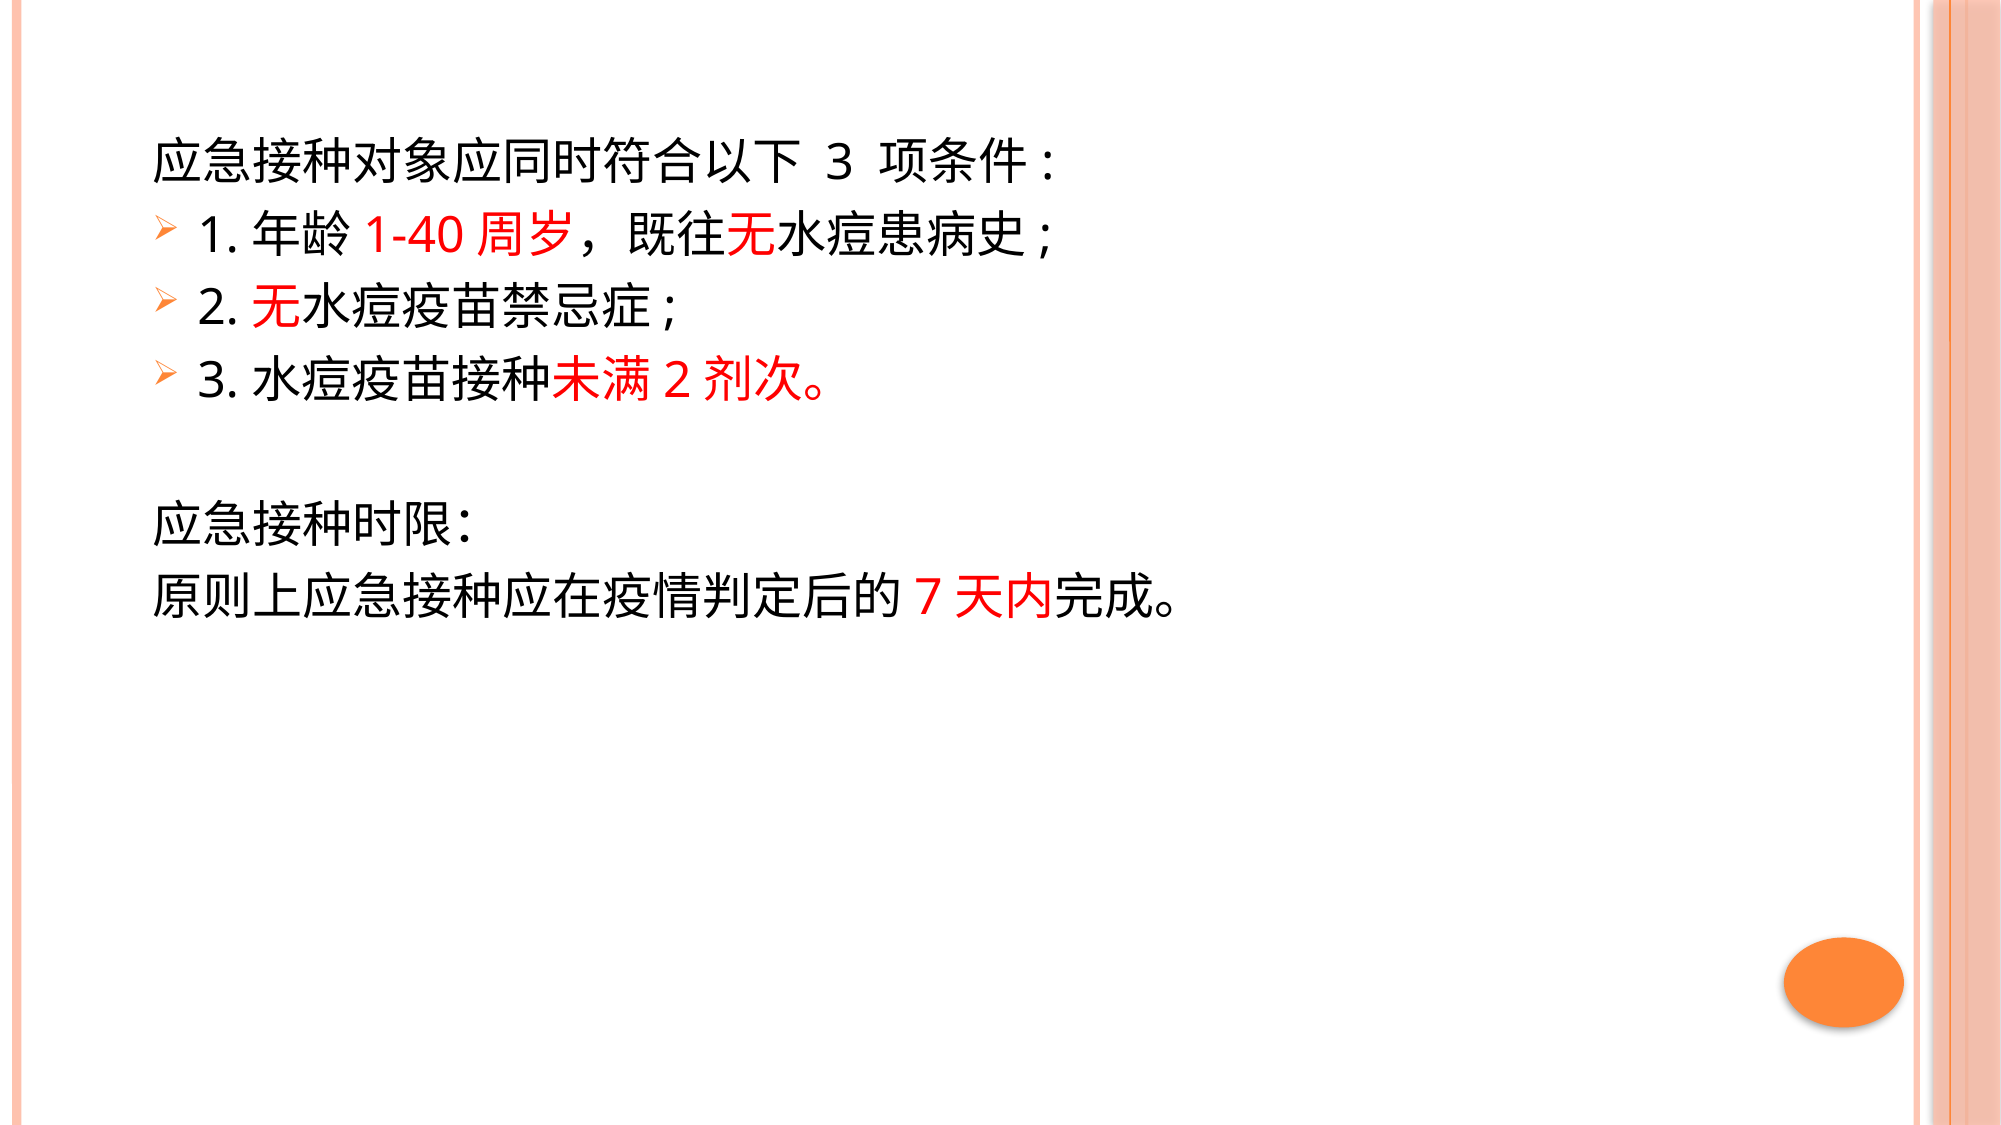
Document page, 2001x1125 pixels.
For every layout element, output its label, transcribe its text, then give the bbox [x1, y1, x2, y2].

list 应急接种对象应同时符合以下 3 项条件: 1.年龄1-40周岁，既往无水痘患病史; 2.无水痘疫苗禁忌症; 3.水痘疫苗接种未满2剂次。 应急接种时限： 原则上应急接种应在疫情判定后的7天内完成。 [137, 122, 1863, 1014]
